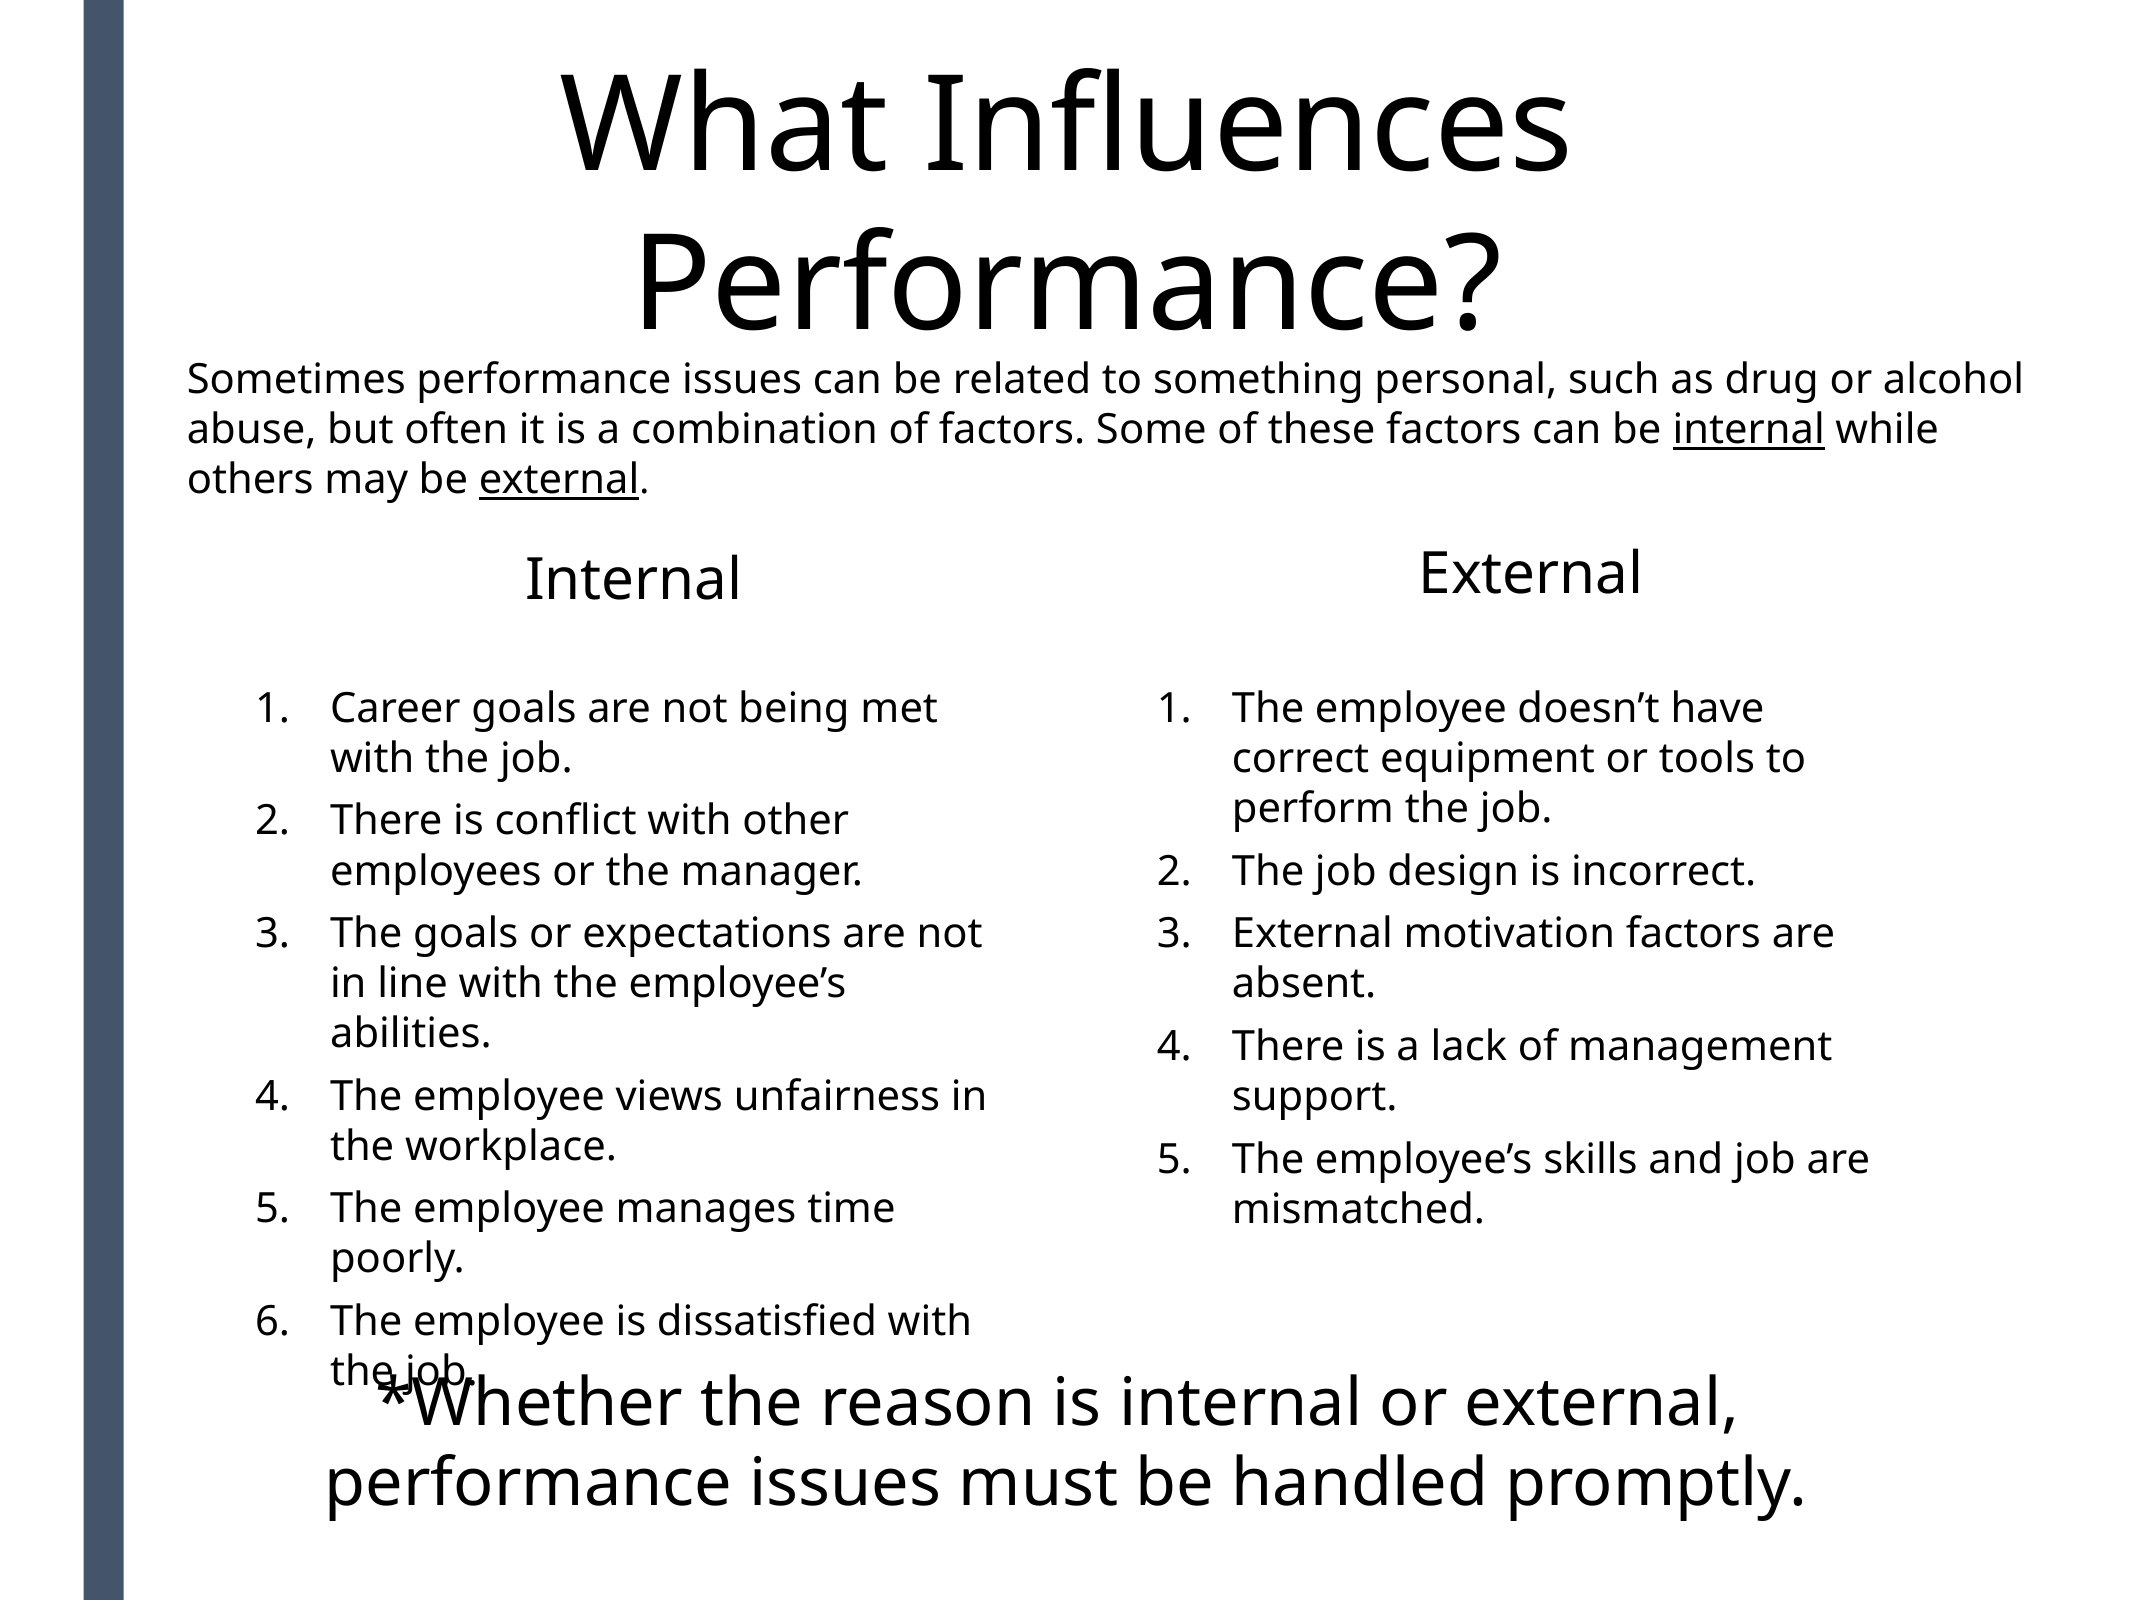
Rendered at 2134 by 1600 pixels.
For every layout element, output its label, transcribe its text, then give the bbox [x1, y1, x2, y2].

text_box *Whether the reason is internal or external, performance issues must be handled promptly. [145, 1369, 1988, 1508]
text_box Sometimes performance issues can be related to something personal, such as drug or alcohol abuse, but often it is a combination of factors. Some of these factors can be internal while others may be external. [186, 337, 2052, 516]
title What Influences Performance? [160, 55, 1973, 338]
list External The employee doesn’t have correct equipment or tools to perform the job. The job design is incorrect. External motivation factors are absent. There is a lack of management support. The employee’s skills and job are mismatched. [1141, 533, 1921, 1369]
list Internal Career goals are not being met with the job. There is conflict with other employees or the manager. The goals or expectations are not in line with the employee’s abilities. The employee views unfairness in the workplace. The employee manages time poorly. The employee is dissatisfied with the job. [240, 533, 1019, 1369]
